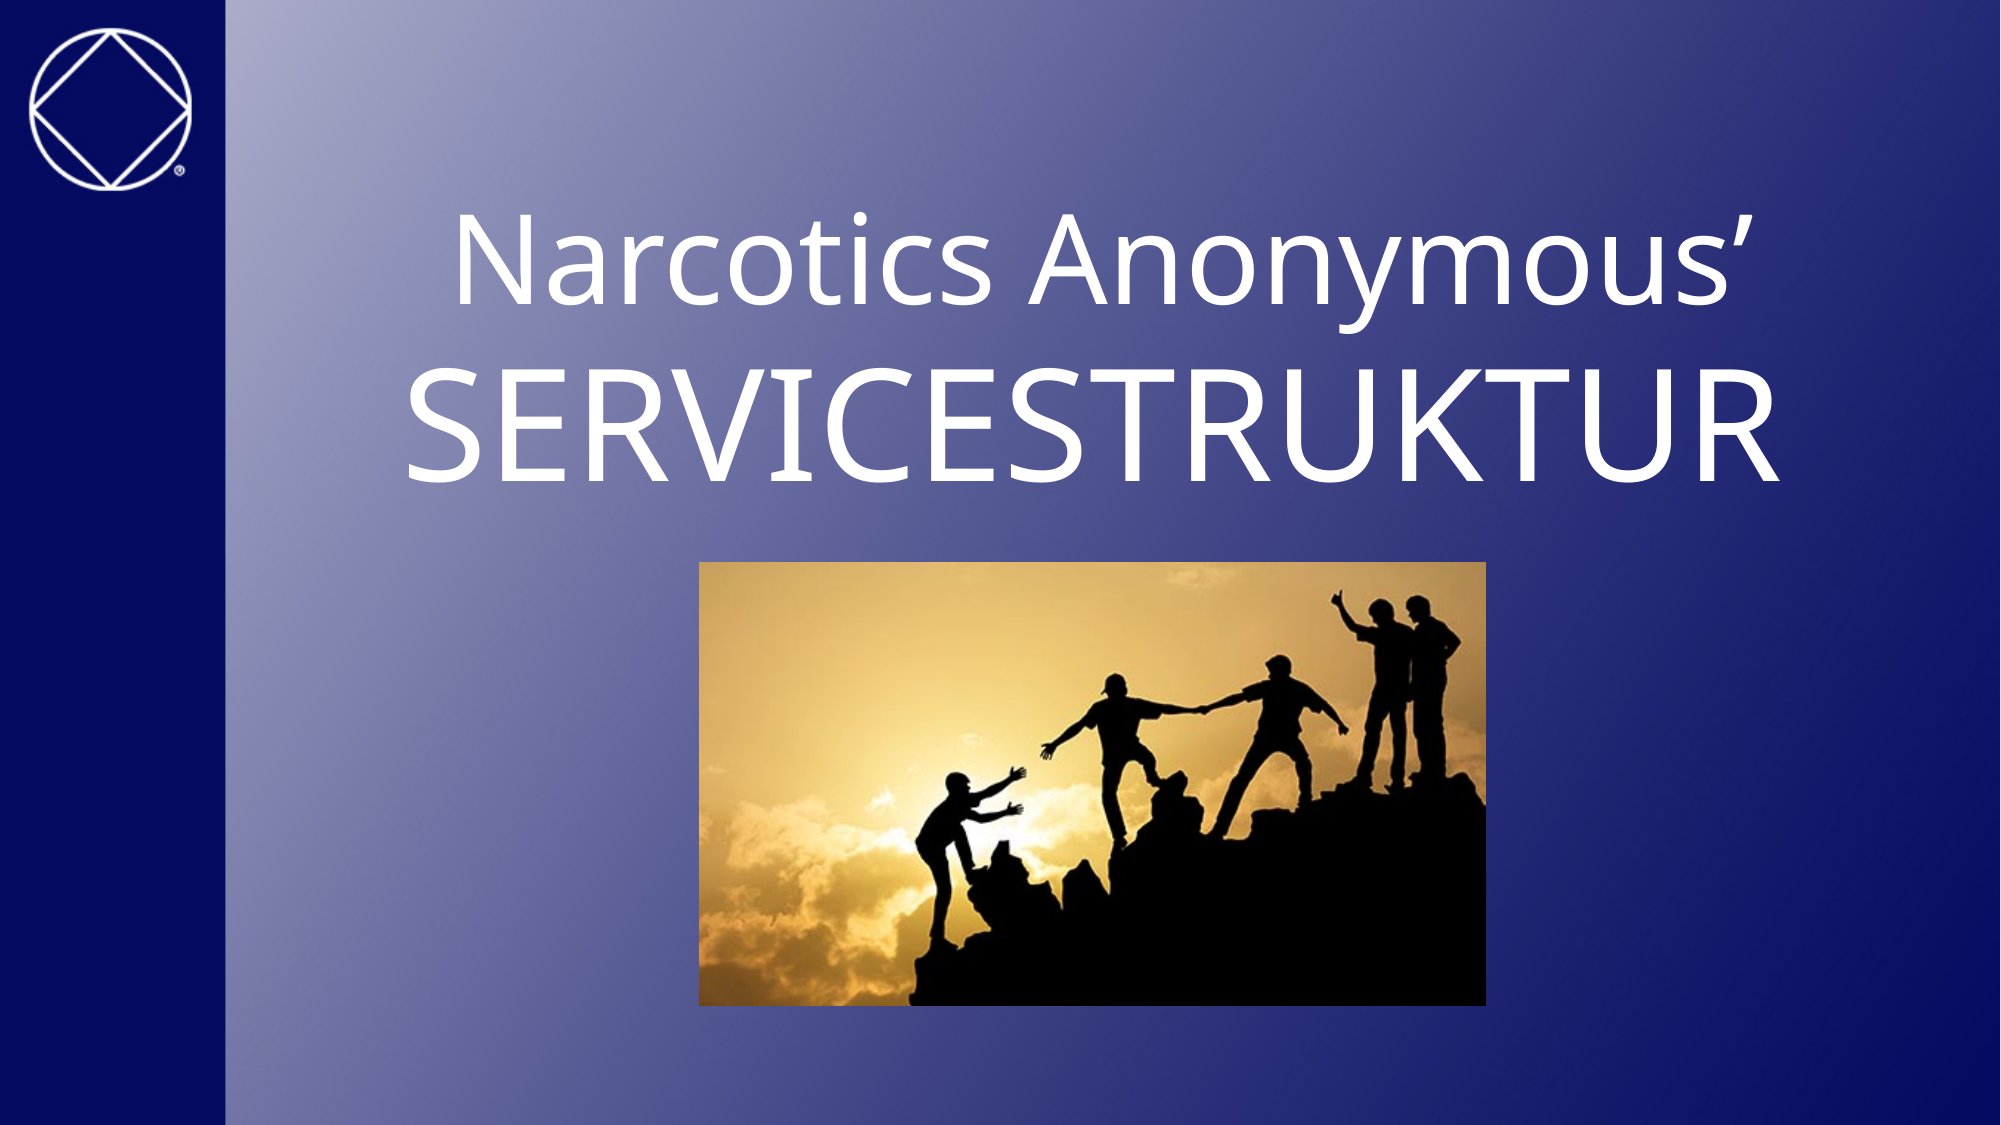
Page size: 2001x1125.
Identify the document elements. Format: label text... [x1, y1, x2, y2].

picture [0, 0, 2001, 1125]
subtitle SERVICESTRUKTUR [342, 339, 1843, 611]
title Narcotics Anonymous’ [352, 0, 1853, 340]
